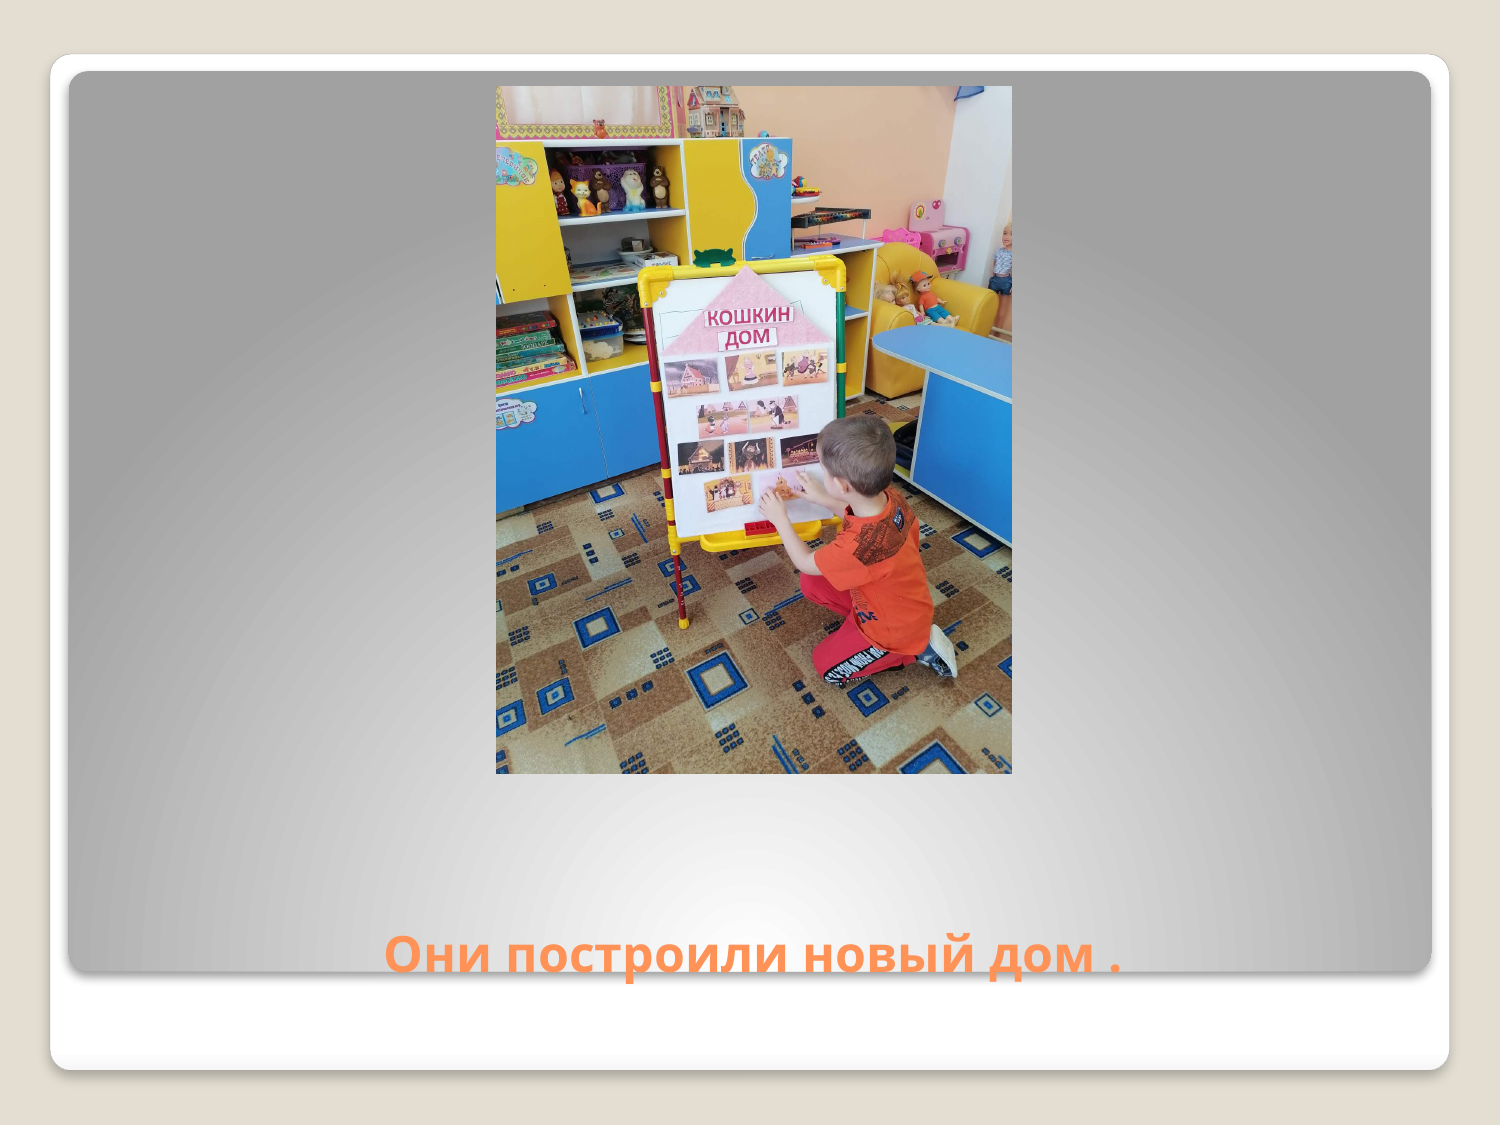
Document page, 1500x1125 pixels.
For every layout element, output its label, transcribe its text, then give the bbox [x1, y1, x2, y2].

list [495, 86, 1012, 775]
title Они построили новый дом . [82, 817, 1425, 990]
